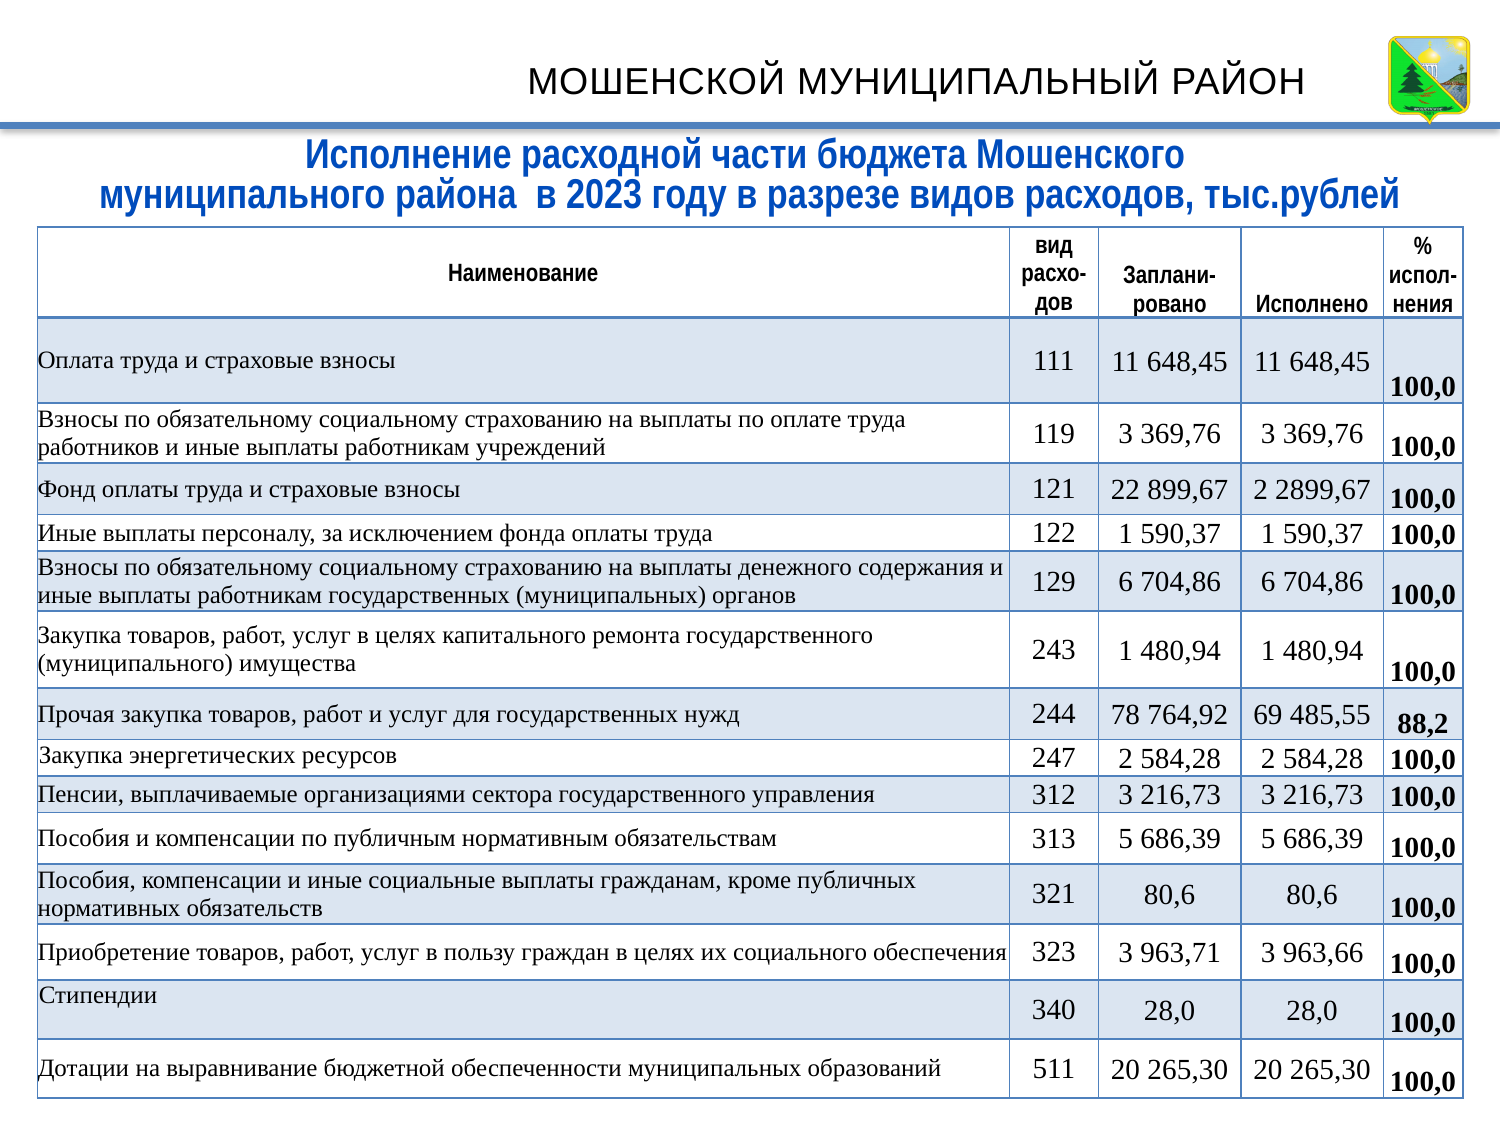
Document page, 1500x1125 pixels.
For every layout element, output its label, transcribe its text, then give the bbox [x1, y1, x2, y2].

table_cell 511 [1010, 1040, 1098, 1097]
table_cell 313 [1010, 813, 1098, 863]
table_cell 100,0 [1384, 865, 1462, 923]
table_cell 100,0 [1384, 552, 1462, 610]
table_cell 100,0 [1384, 777, 1462, 812]
table_cell 321 [1010, 865, 1098, 923]
table_cell 100,0 [1384, 813, 1462, 863]
table_cell 100,0 [1384, 612, 1462, 687]
text_box Исполнение расходной части бюджета Мошенского муниципального района в 2023 году в разрезе видов расходов, тыс.рублей [0, 136, 1500, 224]
table_cell 312 [1010, 777, 1098, 812]
table_cell 1 590,37 [1099, 515, 1240, 550]
table_cell Оплата труда и страховые взносы [38, 319, 1009, 402]
table_header % испол-нения [1384, 228, 1462, 316]
table_cell 323 [1010, 925, 1098, 979]
table_cell Закупка товаров, работ, услуг в целях капитального ремонта государственного (муниципального) имущества [38, 612, 1009, 687]
table_cell 6 704,86 [1242, 552, 1383, 610]
table_cell 100,0 [1384, 404, 1462, 462]
table_cell 22 899,67 [1099, 464, 1240, 514]
table_cell Пособия, компенсации и иные социальные выплаты гражданам, кроме публичных нормативных обязательств [38, 865, 1009, 923]
table_cell Приобретение товаров, работ, услуг в пользу граждан в целях их социального обеспечения [38, 925, 1009, 979]
table_cell 1 590,37 [1242, 515, 1383, 550]
table_cell 80,6 [1099, 865, 1240, 923]
table_cell Взносы по обязательному социальному страхованию на выплаты денежного содержания и иные выплаты работникам государственных (муниципальных) органов [38, 552, 1009, 610]
table_cell 100,0 [1384, 464, 1462, 514]
picture [1387, 34, 1471, 126]
table_cell 100,0 [1384, 319, 1462, 402]
table_cell 3 963,71 [1099, 925, 1240, 979]
table_cell 3 369,76 [1099, 404, 1240, 462]
table_cell Иные выплаты персоналу, за исключением фонда оплаты труда [38, 515, 1009, 550]
table_cell 1 480,94 [1099, 612, 1240, 687]
table_cell 5 686,39 [1242, 813, 1383, 863]
table_cell 1 480,94 [1242, 612, 1383, 687]
table_cell 2 584,28 [1242, 740, 1383, 775]
table_cell 3 369,76 [1242, 404, 1383, 462]
table_header Исполнено [1242, 228, 1383, 316]
table_cell 3 963,66 [1242, 925, 1383, 979]
table_cell Фонд оплаты труда и страховые взносы [38, 464, 1009, 514]
table_cell Прочая закупка товаров, работ и услуг для государственных нужд [38, 689, 1009, 739]
table_header Наименование [38, 228, 1009, 316]
table_cell 243 [1010, 612, 1098, 687]
table_cell 100,0 [1384, 740, 1462, 775]
table_cell 11 648,45 [1242, 319, 1383, 402]
table_cell Закупка энергетических ресурсов [38, 740, 1009, 775]
table_cell Стипендии [38, 981, 1009, 1038]
table_cell 100,0 [1384, 925, 1462, 979]
table_header вид расхо-дов [1010, 228, 1098, 316]
table_cell 119 [1010, 404, 1098, 462]
table_cell 247 [1010, 740, 1098, 775]
table_cell 20 265,30 [1242, 1040, 1383, 1097]
text_box МОШЕНСКОЙ МУНИЦИПАЛЬНЫЙ РАЙОН [512, 49, 1382, 110]
table_cell 100,0 [1384, 1040, 1462, 1097]
table_cell 244 [1010, 689, 1098, 739]
table_cell 121 [1010, 464, 1098, 514]
table_cell 5 686,39 [1099, 813, 1240, 863]
table_cell 28,0 [1099, 981, 1240, 1038]
table_cell 340 [1010, 981, 1098, 1038]
table_cell 80,6 [1242, 865, 1383, 923]
table_cell Пособия и компенсации по публичным нормативным обязательствам [38, 813, 1009, 863]
table_cell Взносы по обязательному социальному страхованию на выплаты по оплате труда работников и иные выплаты работникам учреждений [38, 404, 1009, 462]
table_cell 122 [1010, 515, 1098, 550]
table_cell 69 485,55 [1242, 689, 1383, 739]
table_cell 129 [1010, 552, 1098, 610]
table_cell 2 2899,67 [1242, 464, 1383, 514]
table_cell Дотации на выравнивание бюджетной обеспеченности муниципальных образований [38, 1040, 1009, 1097]
table_cell 100,0 [1384, 981, 1462, 1038]
table_cell 11 648,45 [1099, 319, 1240, 402]
table_cell 3 216,73 [1099, 777, 1240, 812]
table_header Заплани-ровано [1099, 228, 1240, 316]
table_cell 100,0 [1384, 515, 1462, 550]
table_cell 2 584,28 [1099, 740, 1240, 775]
table_cell 78 764,92 [1099, 689, 1240, 739]
table_cell 20 265,30 [1099, 1040, 1240, 1097]
table_cell 6 704,86 [1099, 552, 1240, 610]
table_cell 88,2 [1384, 689, 1462, 739]
table_cell 28,0 [1242, 981, 1383, 1038]
table_cell Пенсии, выплачиваемые организациями сектора государственного управления [38, 777, 1009, 812]
table_cell 111 [1010, 319, 1098, 402]
table_cell 3 216,73 [1242, 777, 1383, 812]
